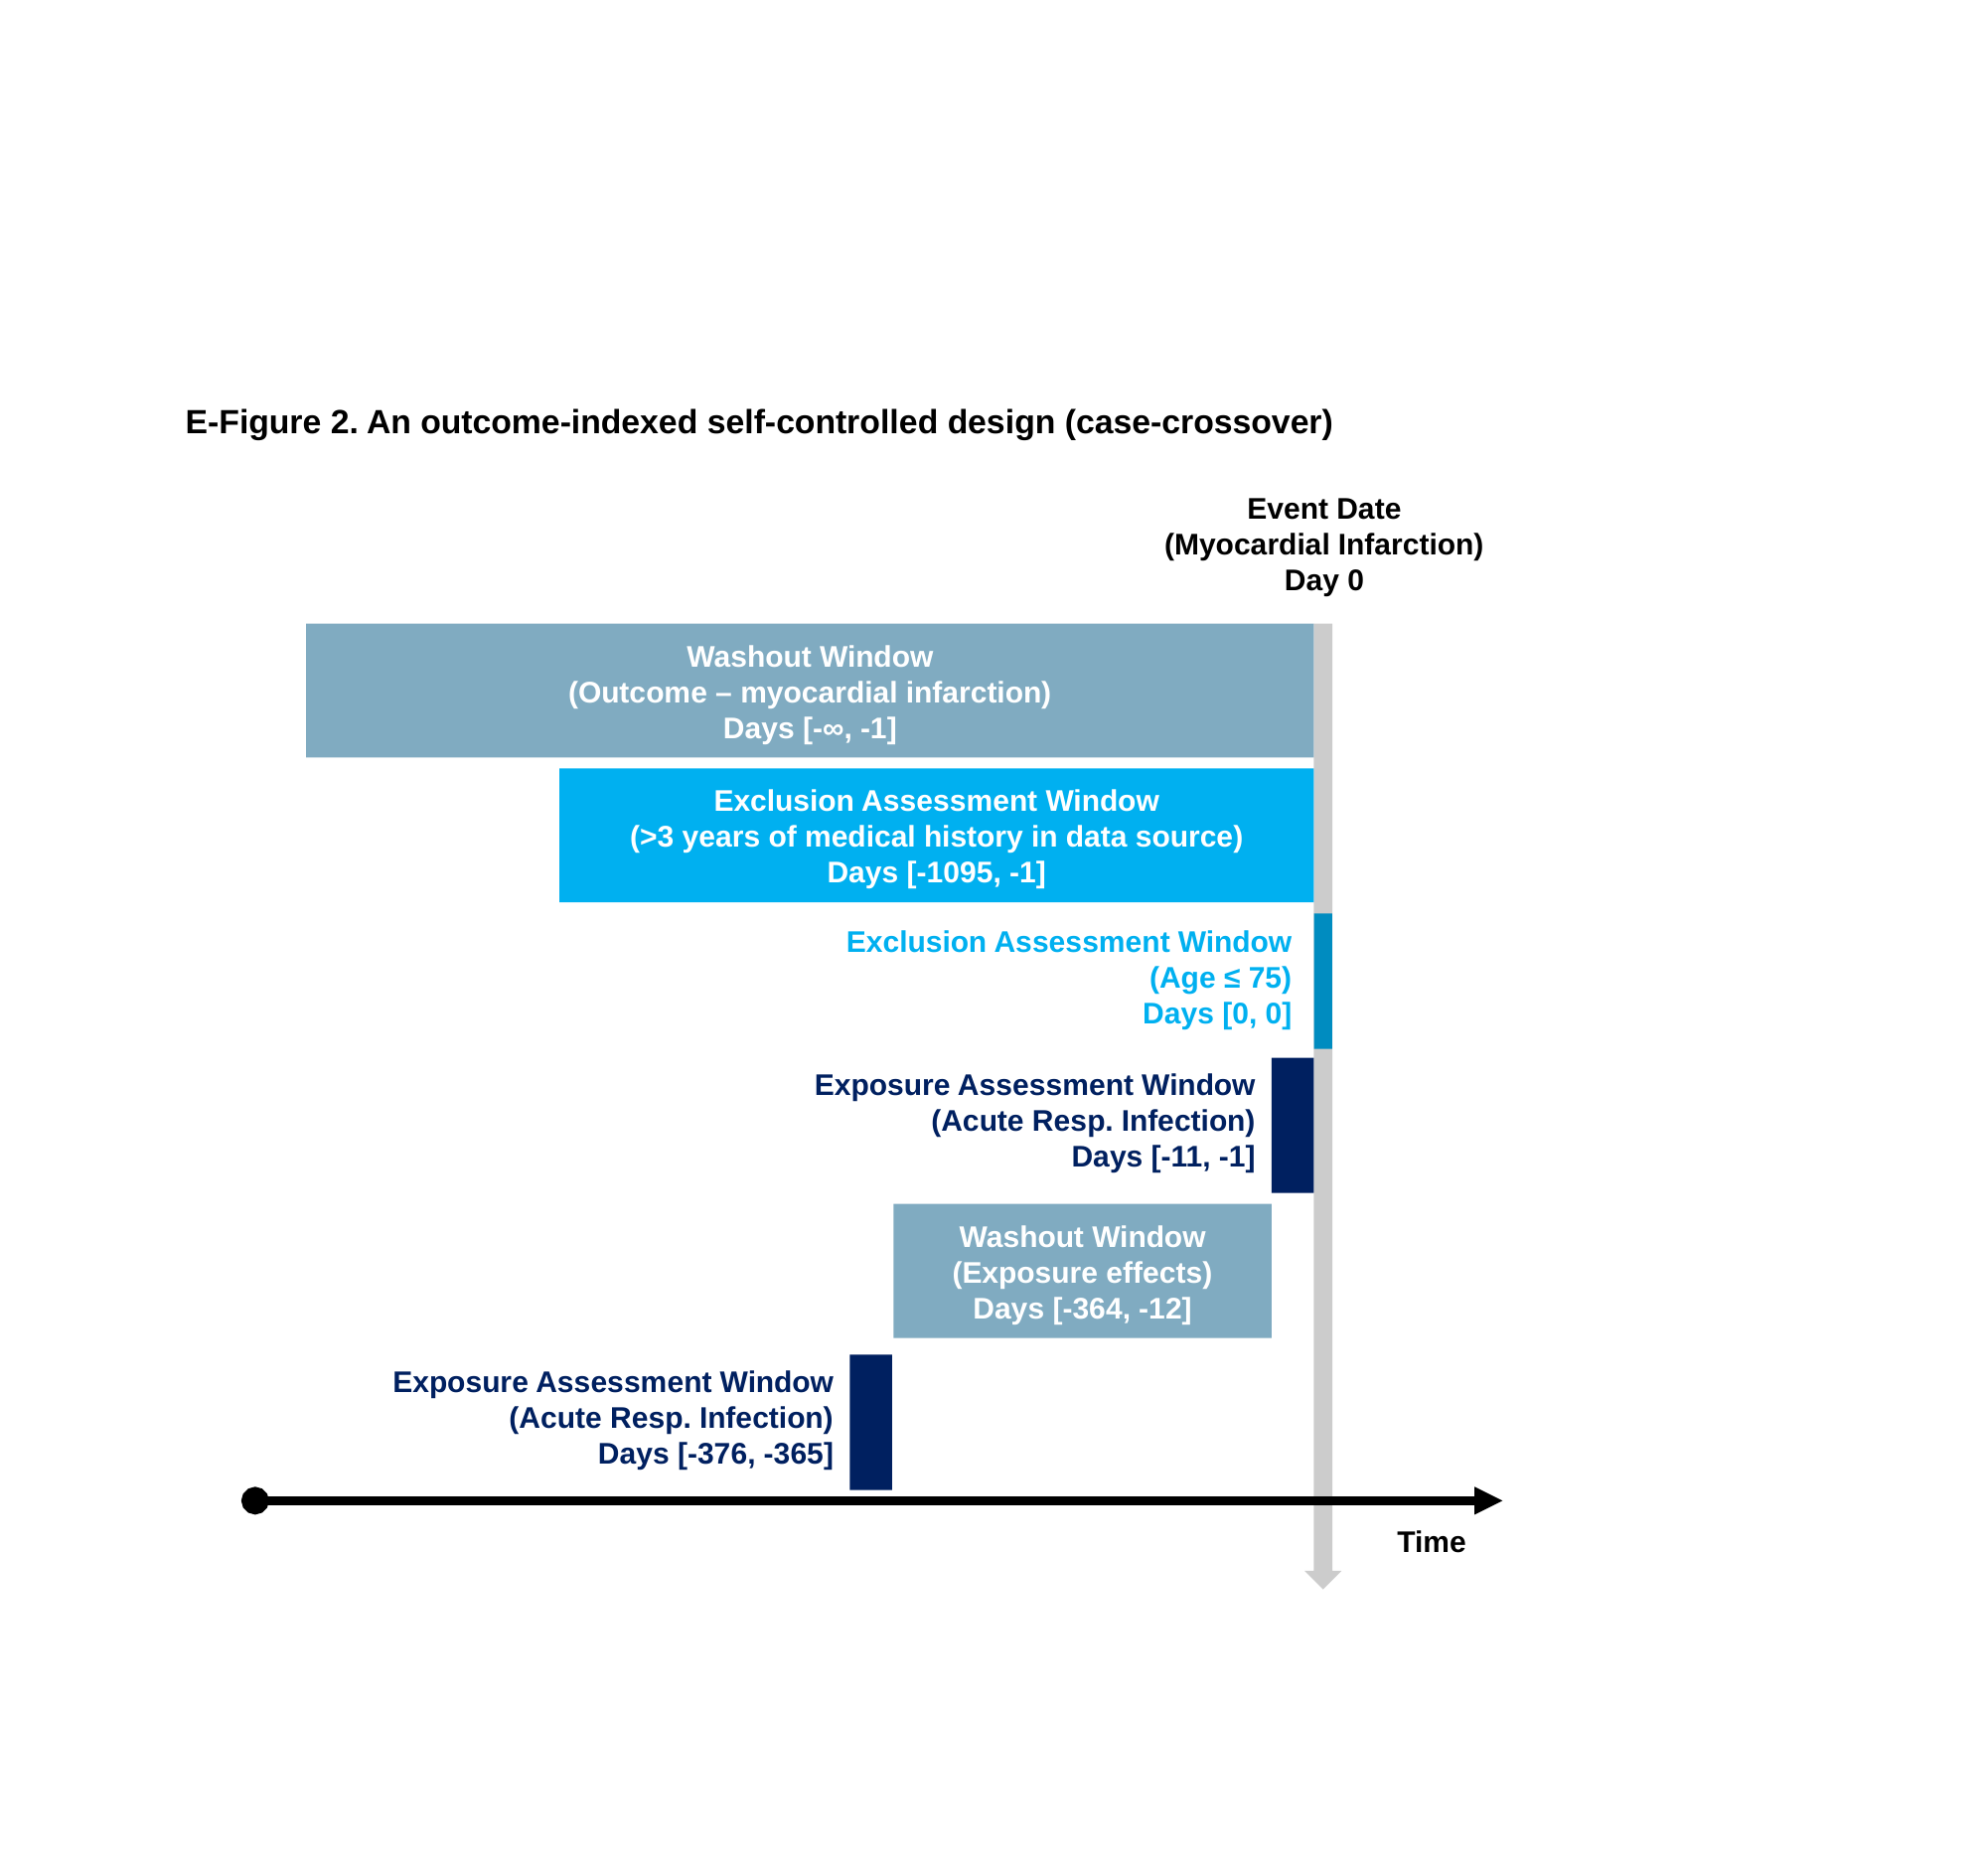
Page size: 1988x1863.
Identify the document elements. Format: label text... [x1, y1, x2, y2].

text_box Exposure Assessment Window (Acute Resp. Infection) Days [-11, -1] [693, 1051, 1271, 1186]
text_box E-Figure 2. An outcome-indexed self-controlled design (case-crossover) [170, 392, 1348, 448]
text_box Event Date (Myocardial Infarction) Day 0 [1149, 482, 1499, 604]
text_box [1312, 622, 1334, 1496]
text_box Washout Window (Exposure effects) Days [-364, -12] [893, 1203, 1272, 1338]
text_box [848, 1353, 893, 1491]
text_box Time [1382, 1514, 1481, 1566]
text_box [1301, 1505, 1344, 1592]
text_box Exclusion Assessment Window (Age ≤ 75) Days [0, 0] [714, 909, 1307, 1044]
text_box Washout Window (Outcome – myocardial infarction) Days [-∞, -1] [306, 623, 1314, 758]
text_box [1271, 1056, 1314, 1194]
text_box Exclusion Assessment Window (>3 years of medical history in data source) Days [-1095, -1] [559, 768, 1314, 903]
text_box Exposure Assessment Window (Acute Resp. Infection) Days [-376, -365] [254, 1349, 848, 1484]
